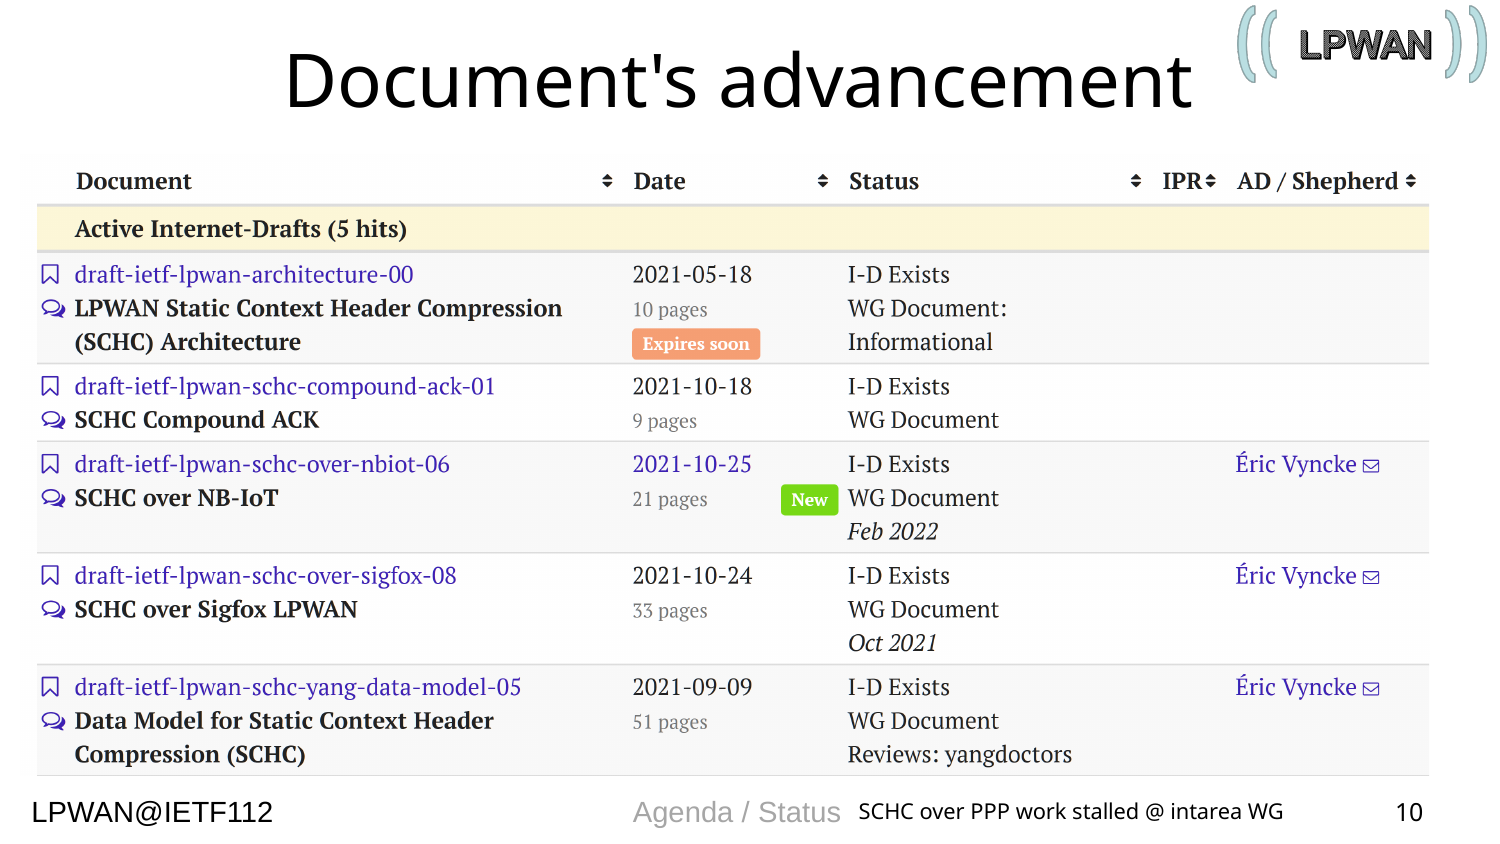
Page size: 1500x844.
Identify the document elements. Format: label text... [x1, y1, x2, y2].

text_box SCHC over PPP work stalled @ intarea WG [843, 790, 1305, 832]
picture [1237, 5, 1487, 83]
title Document's advancement [63, 25, 1414, 130]
picture [20, 154, 1430, 776]
slide_number 10 [1358, 791, 1439, 837]
